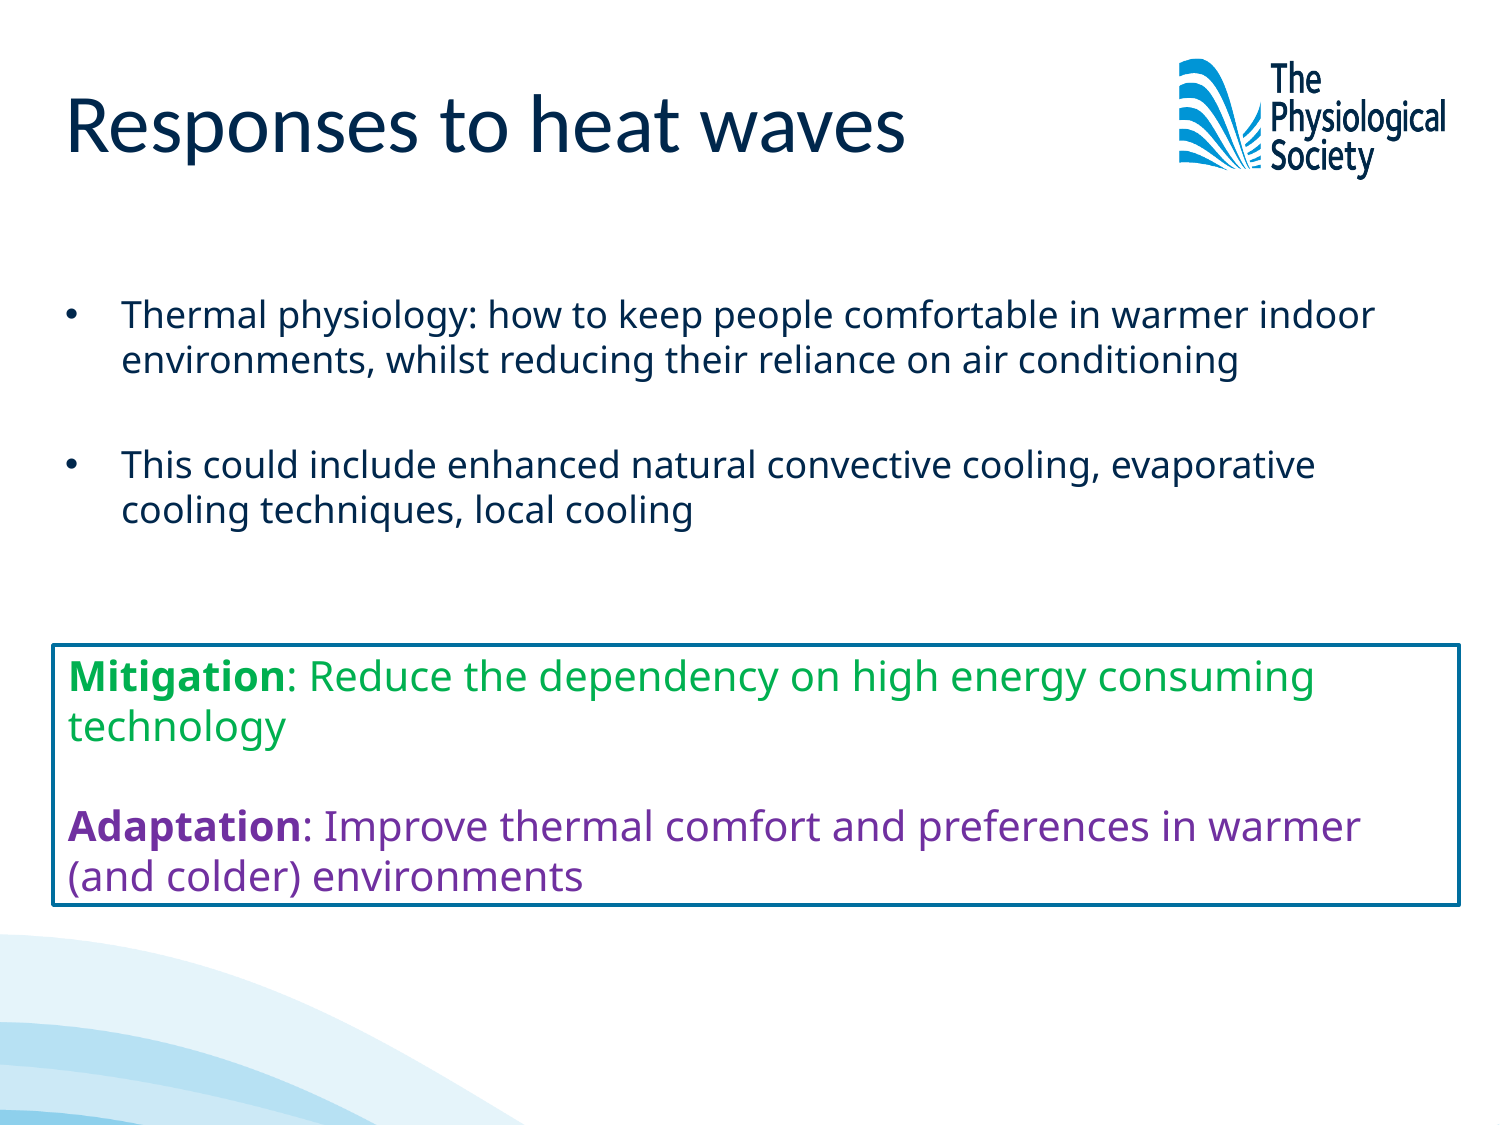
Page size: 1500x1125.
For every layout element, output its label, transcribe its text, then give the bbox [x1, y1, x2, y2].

title Responses to heat waves [64, 42, 1083, 169]
picture [0, 0, 1500, 1125]
text_box Mitigation: Reduce the dependency on high energy consuming technology Adaptation: Improve thermal comfort and preferences in warmer (and colder) environments [51, 643, 1461, 907]
list Thermal physiology: how to keep people comfortable in warmer indoor environments, whilst reducing their reliance on air conditioning This could include enhanced natural convective cooling, evaporative cooling techniques, local cooling [64, 290, 1436, 587]
